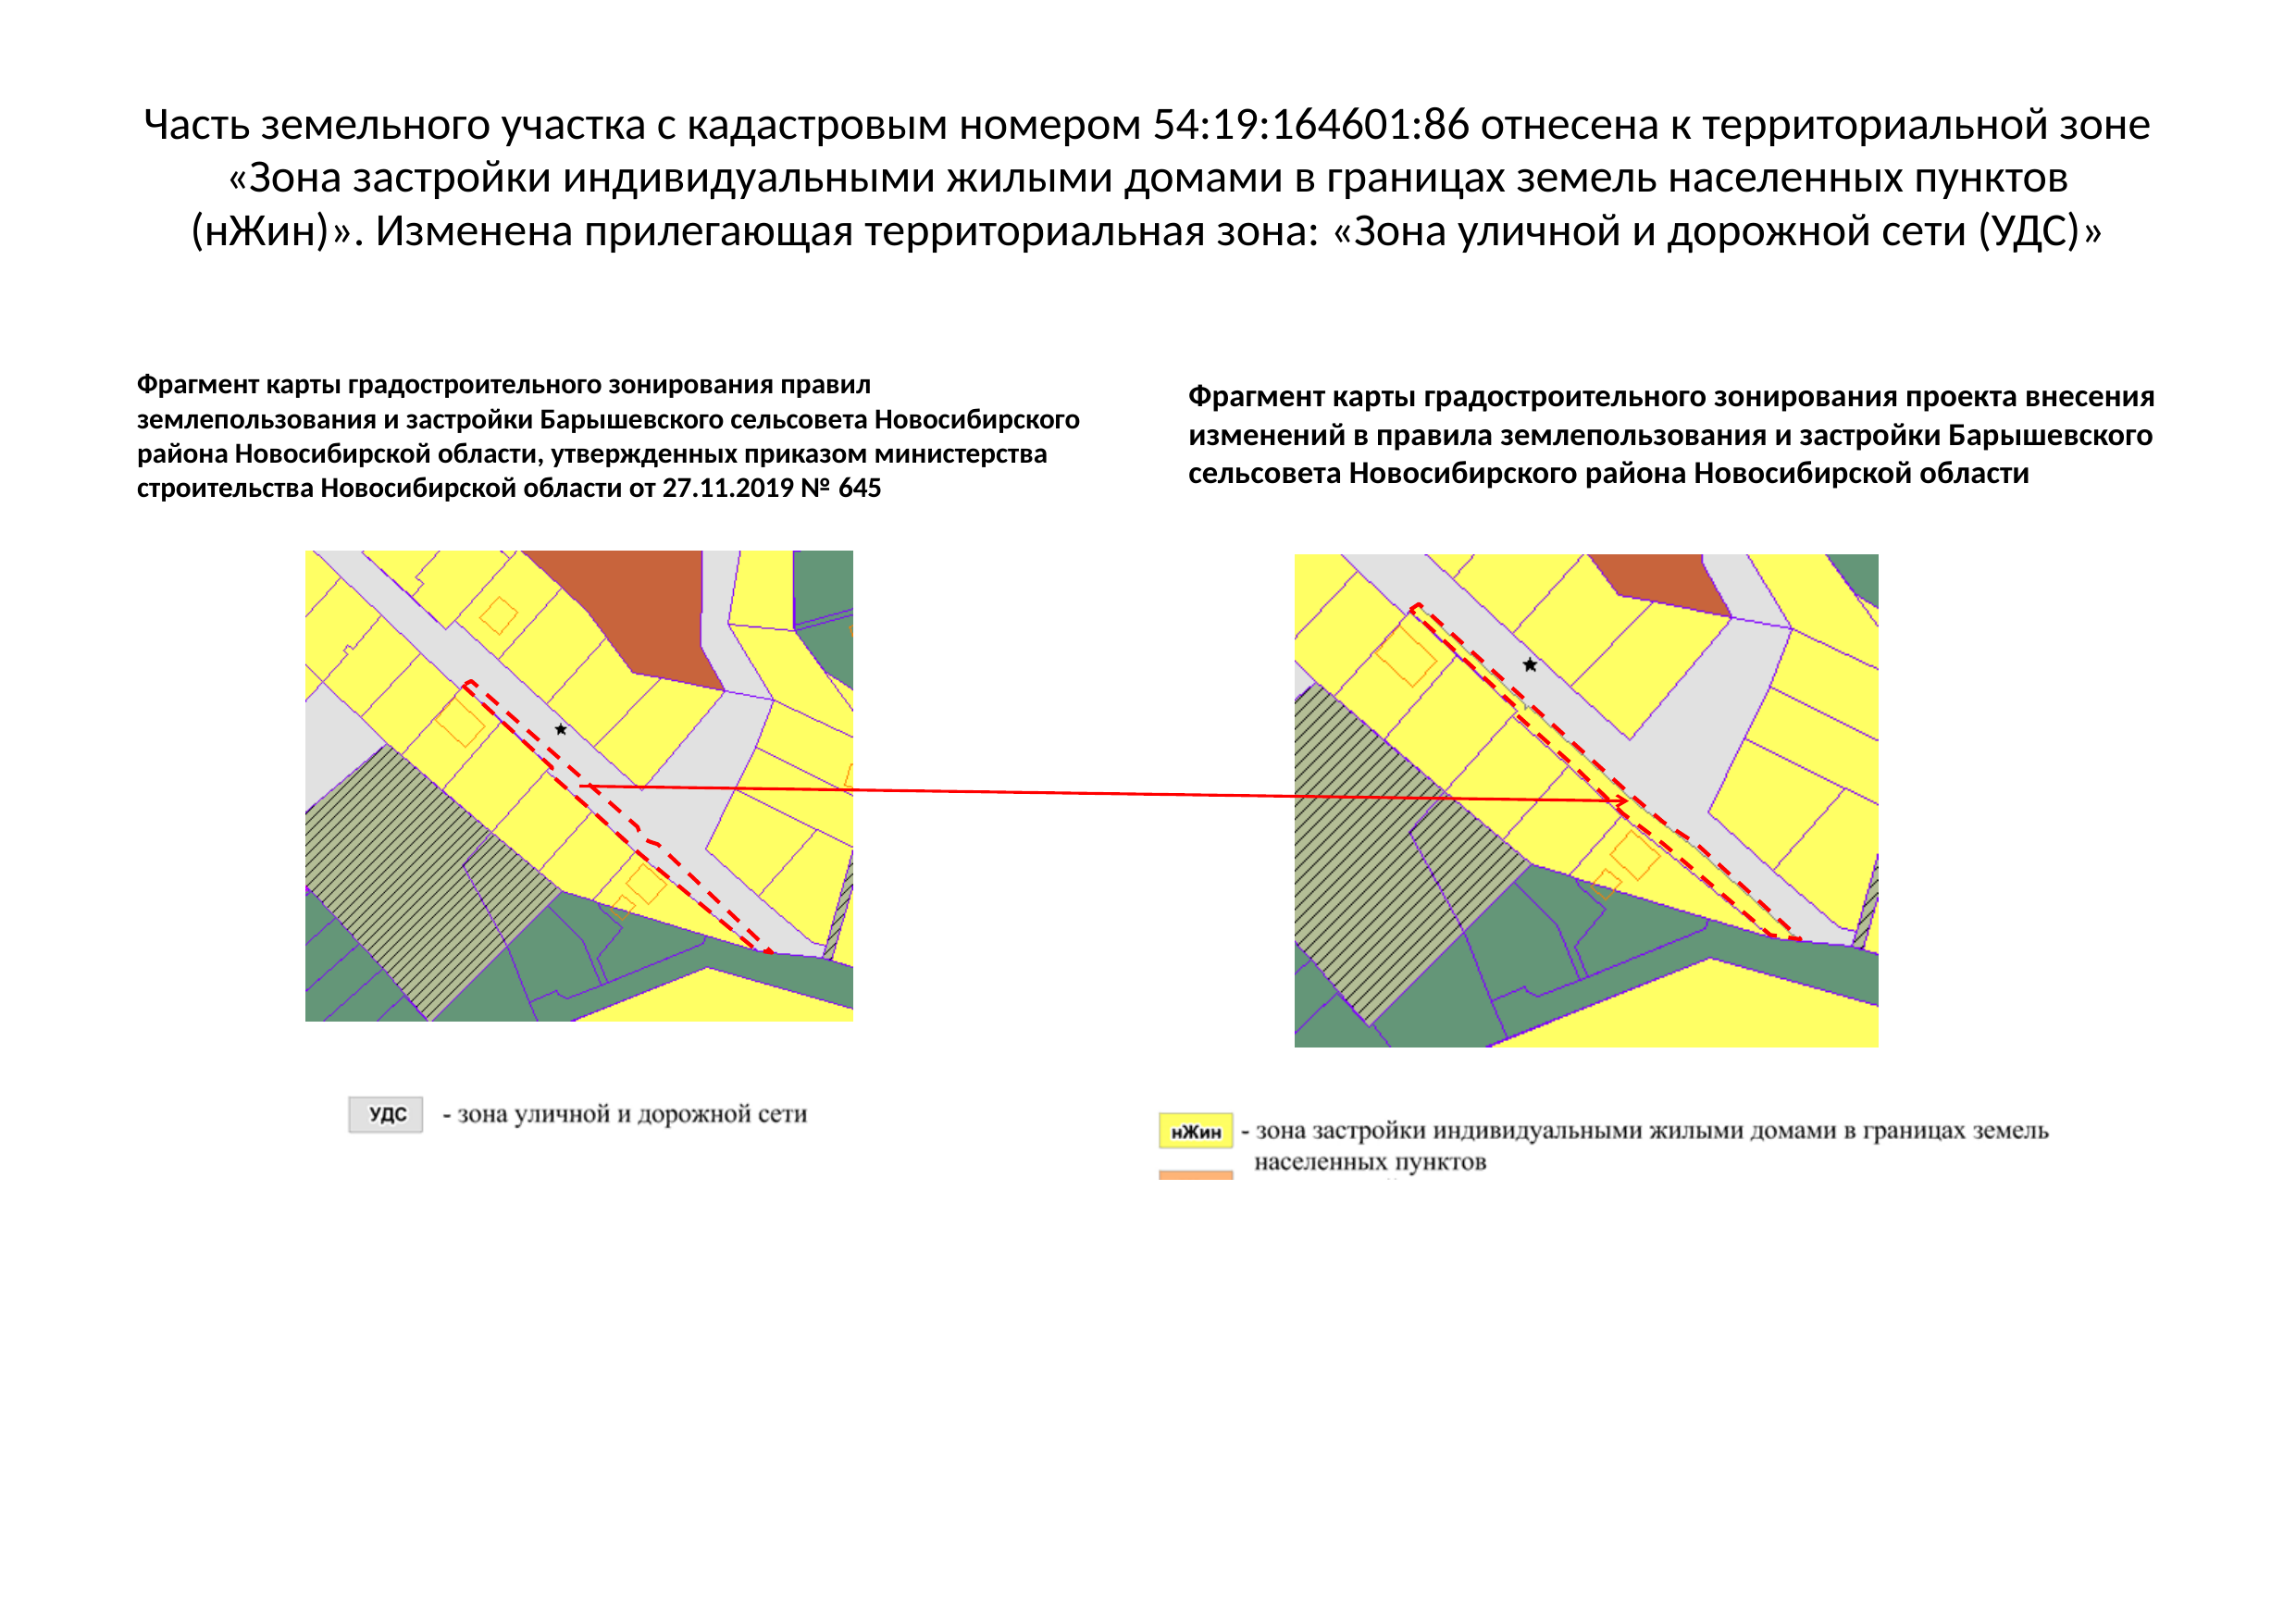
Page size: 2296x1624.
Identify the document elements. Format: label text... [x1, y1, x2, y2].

title Часть земельного участка с кадастровым номером 54:19:164601:86 отнесена к территориальной зоне «Зона застройки индивидуальными жилыми домами в границах земель населенных пунктов (нЖин)». Изменена прилегающая территориальная зона: «Зона уличной и дорожной сети (УДС)» [115, 65, 2181, 336]
picture [305, 551, 853, 1022]
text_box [578, 786, 1630, 801]
list Фрагмент карты градостроительного зонирования проекта внесения изменений в правила землепользования и застройки Барышевского сельсовета Новосибирского района Новосибирской области [1166, 363, 2181, 515]
picture [1148, 1108, 2064, 1180]
picture [335, 1095, 824, 1140]
picture [1295, 554, 1880, 1048]
list Фрагмент карты градостроительного зонирования правил землепользования и застройки Барышевского сельсовета Новосибирского района Новосибирской области, утвержденных приказом министерства строительства Новосибирской области от 27.11.2019 № 645 [115, 363, 1130, 515]
